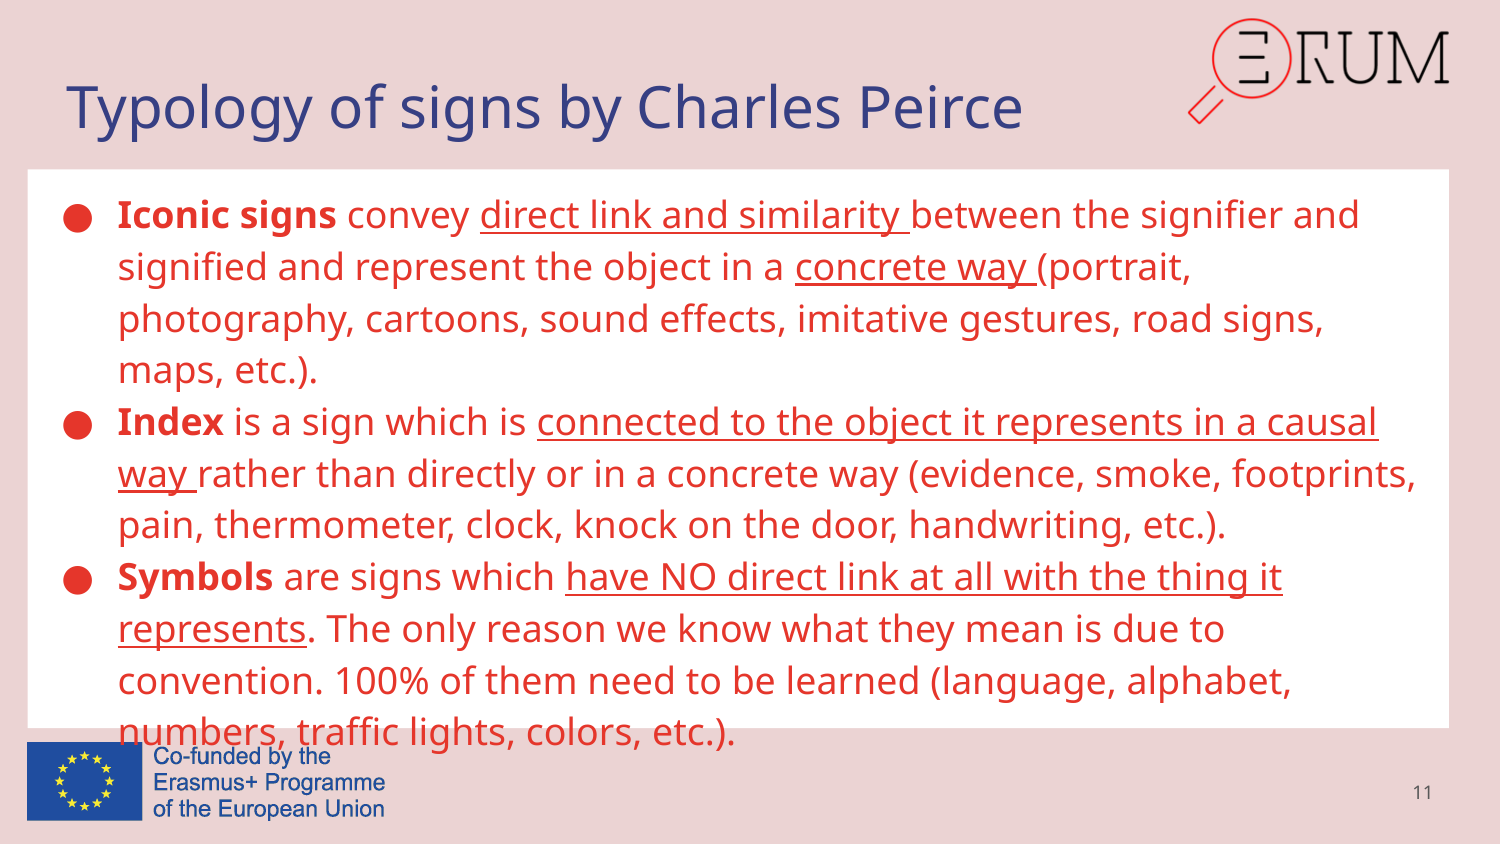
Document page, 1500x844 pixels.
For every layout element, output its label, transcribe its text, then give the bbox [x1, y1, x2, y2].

slide_number 11 [1358, 761, 1449, 826]
list Iconic signs convey direct link and similarity between the signifier and signified and represent the object in a concrete way (portrait, photography, cartoons, sound effects, imitative gestures, road signs, maps, etc.). Index is a sign which is connected to the object it represents in a causal way rather than directly or in a concrete way (evidence, smoke, footprints, pain, thermometer, clock, knock on the door, handwriting, etc.). Symbols are signs which have NO direct link at all with the thing it represents. The only reason we know what they mean is due to convention. 100% of them need to be learned (language, alphabet, numbers, traffic lights, colors, etc.). [27, 169, 1449, 729]
picture [27, 742, 385, 821]
title Typology of signs by Charles Peirce [51, 55, 1168, 150]
picture [1136, 0, 1500, 137]
